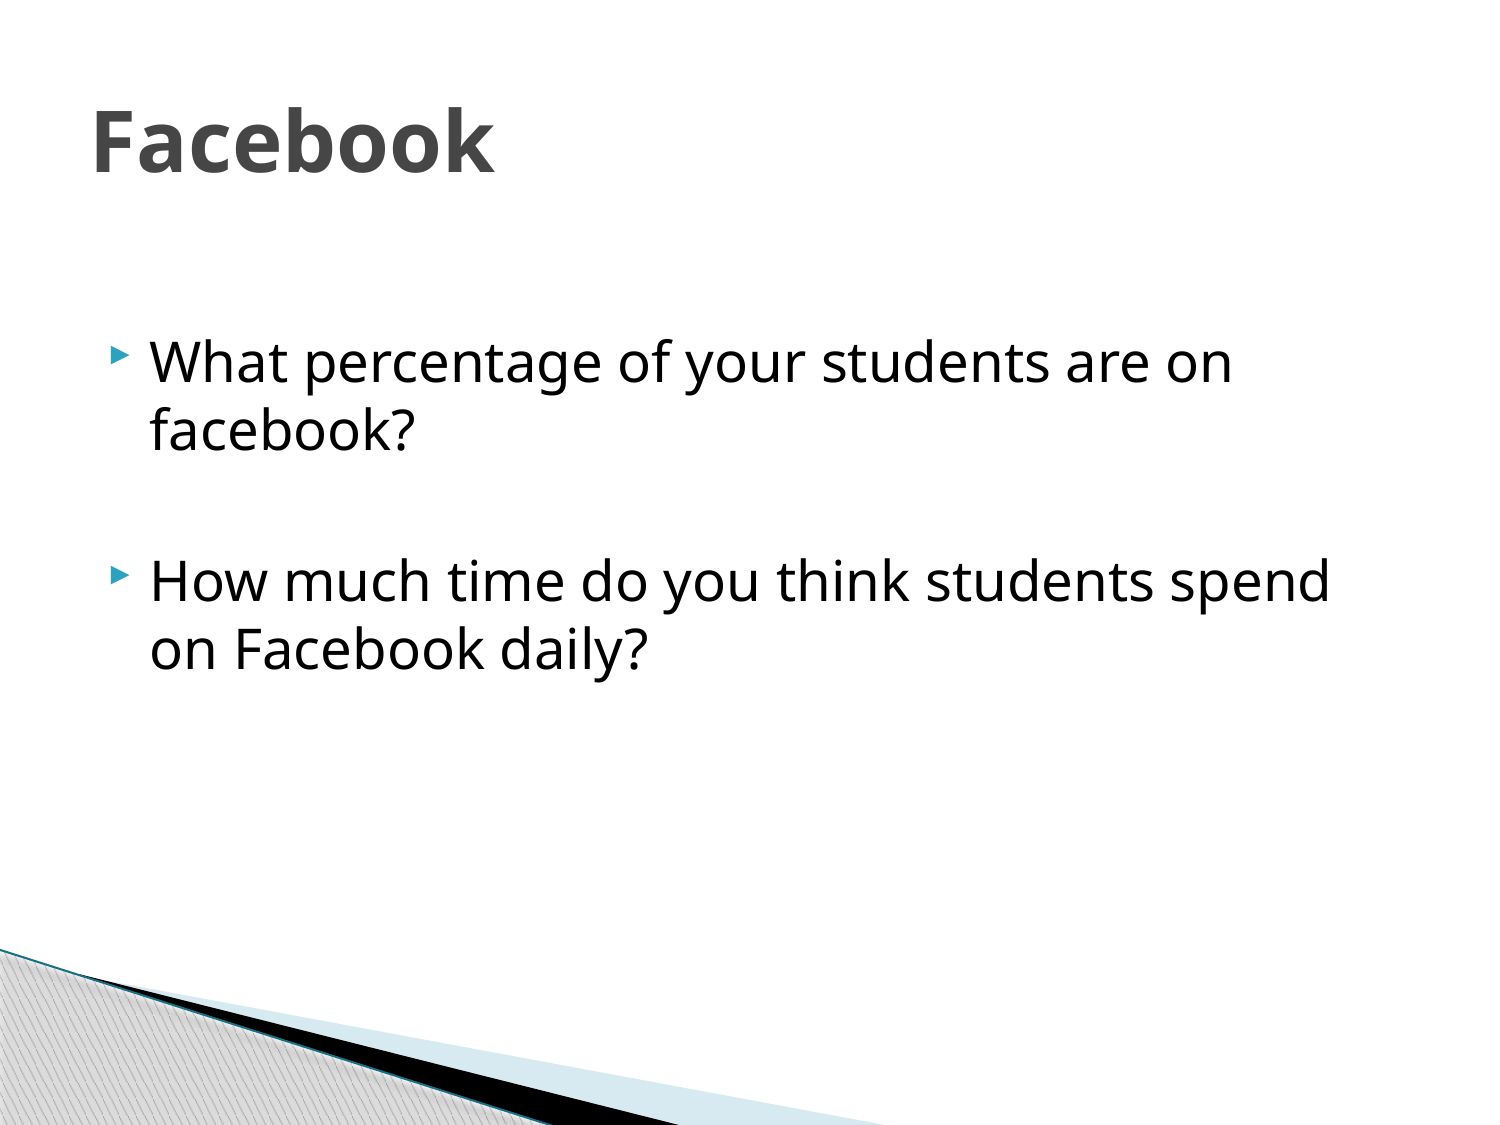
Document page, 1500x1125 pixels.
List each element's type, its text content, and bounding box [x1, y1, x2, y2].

list What percentage of your students are on facebook? How much time do you think students spend on Facebook daily? [75, 243, 1425, 986]
title Facebook [75, 45, 1425, 233]
